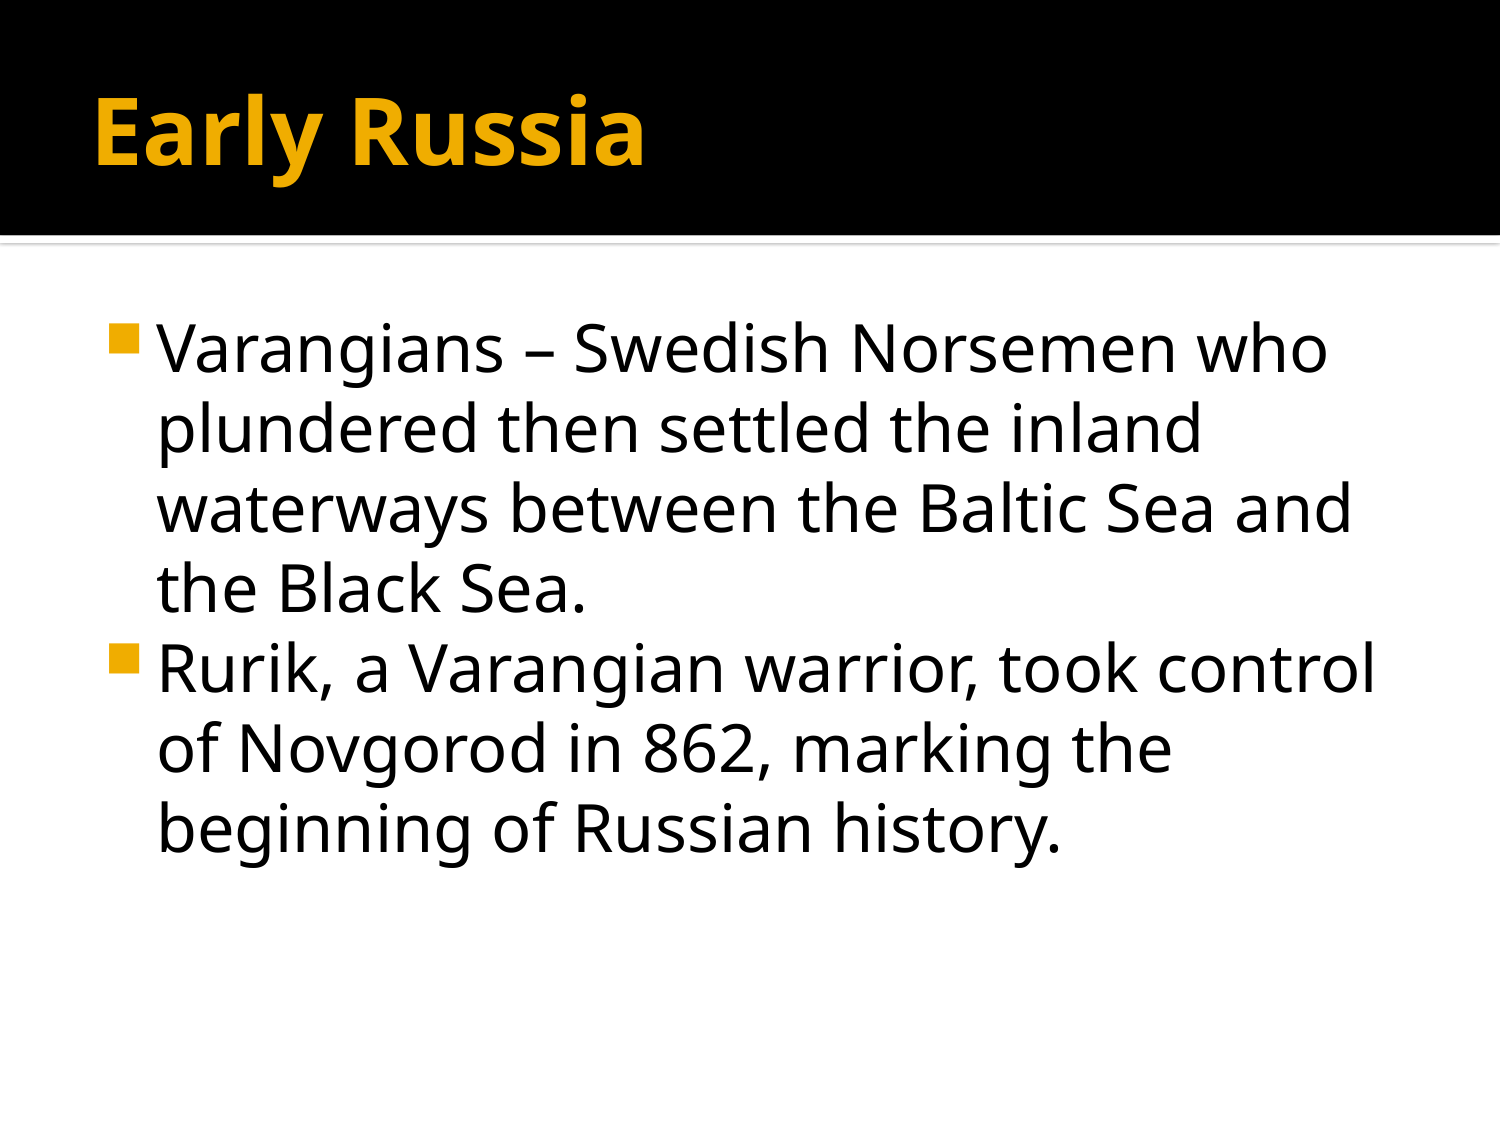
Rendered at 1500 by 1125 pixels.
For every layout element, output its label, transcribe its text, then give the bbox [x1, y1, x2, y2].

title Early Russia [75, 25, 1425, 231]
list Varangians – Swedish Norsemen who plundered then settled the inland waterways between the Baltic Sea and the Black Sea. Rurik, a Varangian warrior, took control of Novgorod in 862, marking the beginning of Russian history. [75, 291, 1425, 1050]
